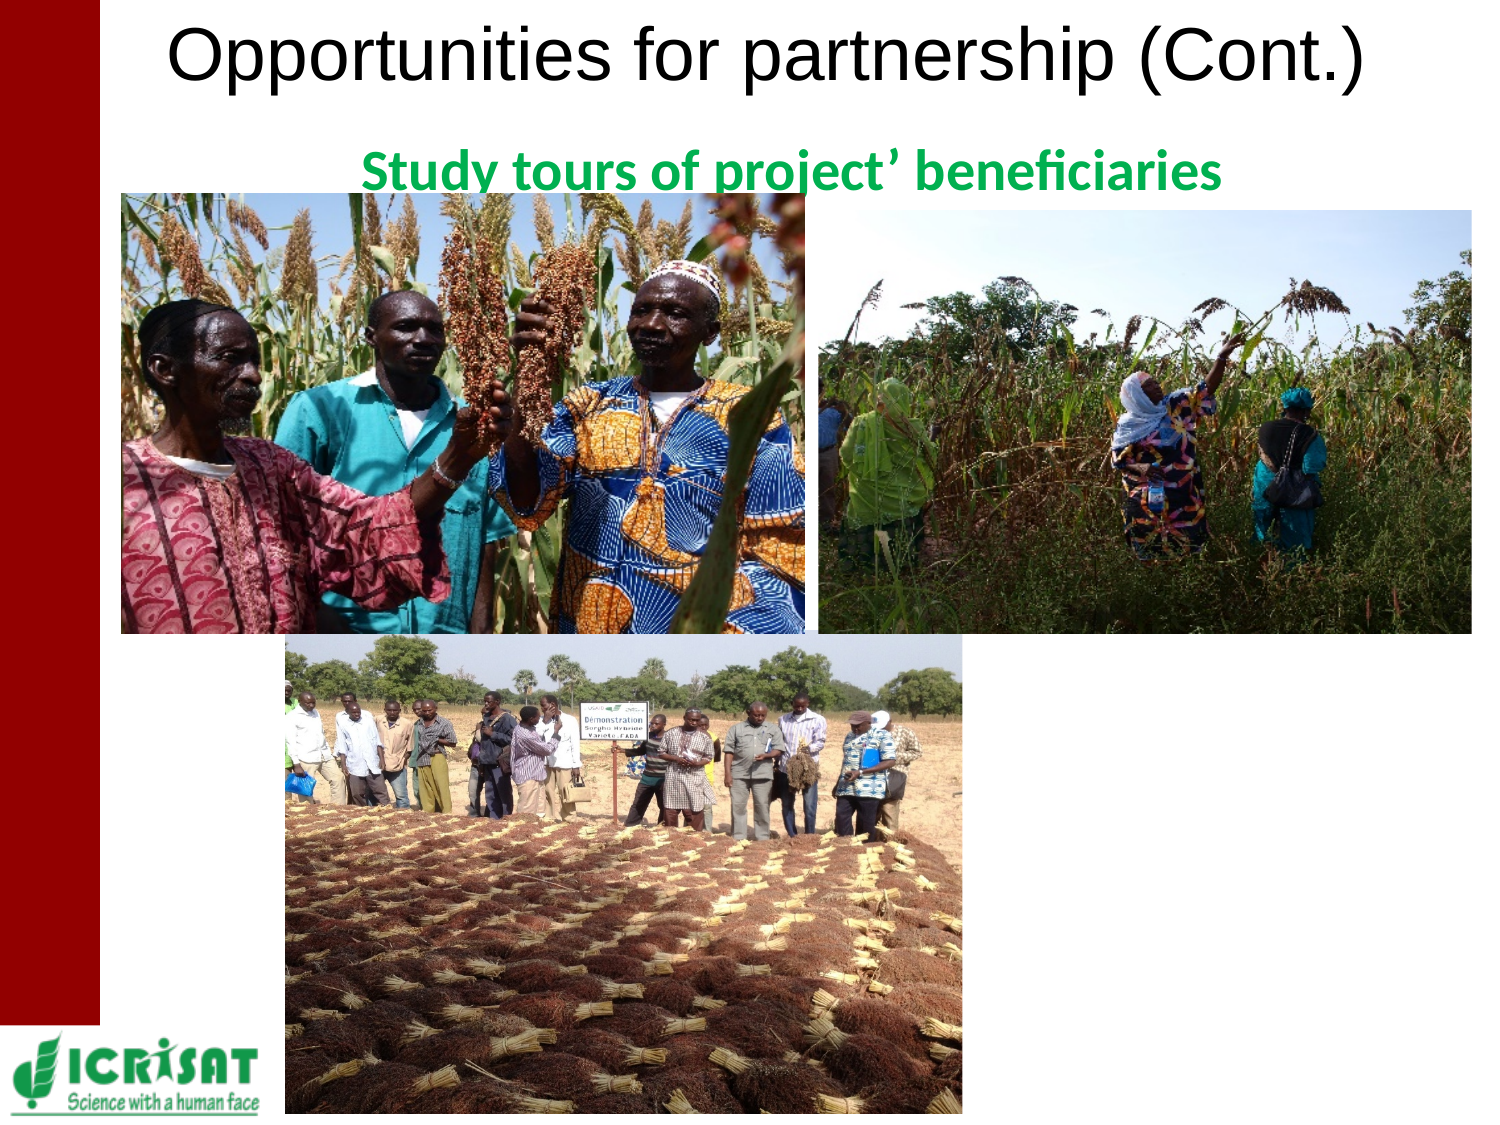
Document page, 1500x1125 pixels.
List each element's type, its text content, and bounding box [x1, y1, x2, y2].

title Opportunities for partnership (Cont.) [92, 10, 1443, 91]
picture [121, 193, 1472, 1114]
text_box [0, 0, 102, 1024]
list Study tours of project’ beneficiaries [84, 125, 1500, 1125]
picture [0, 1025, 264, 1125]
